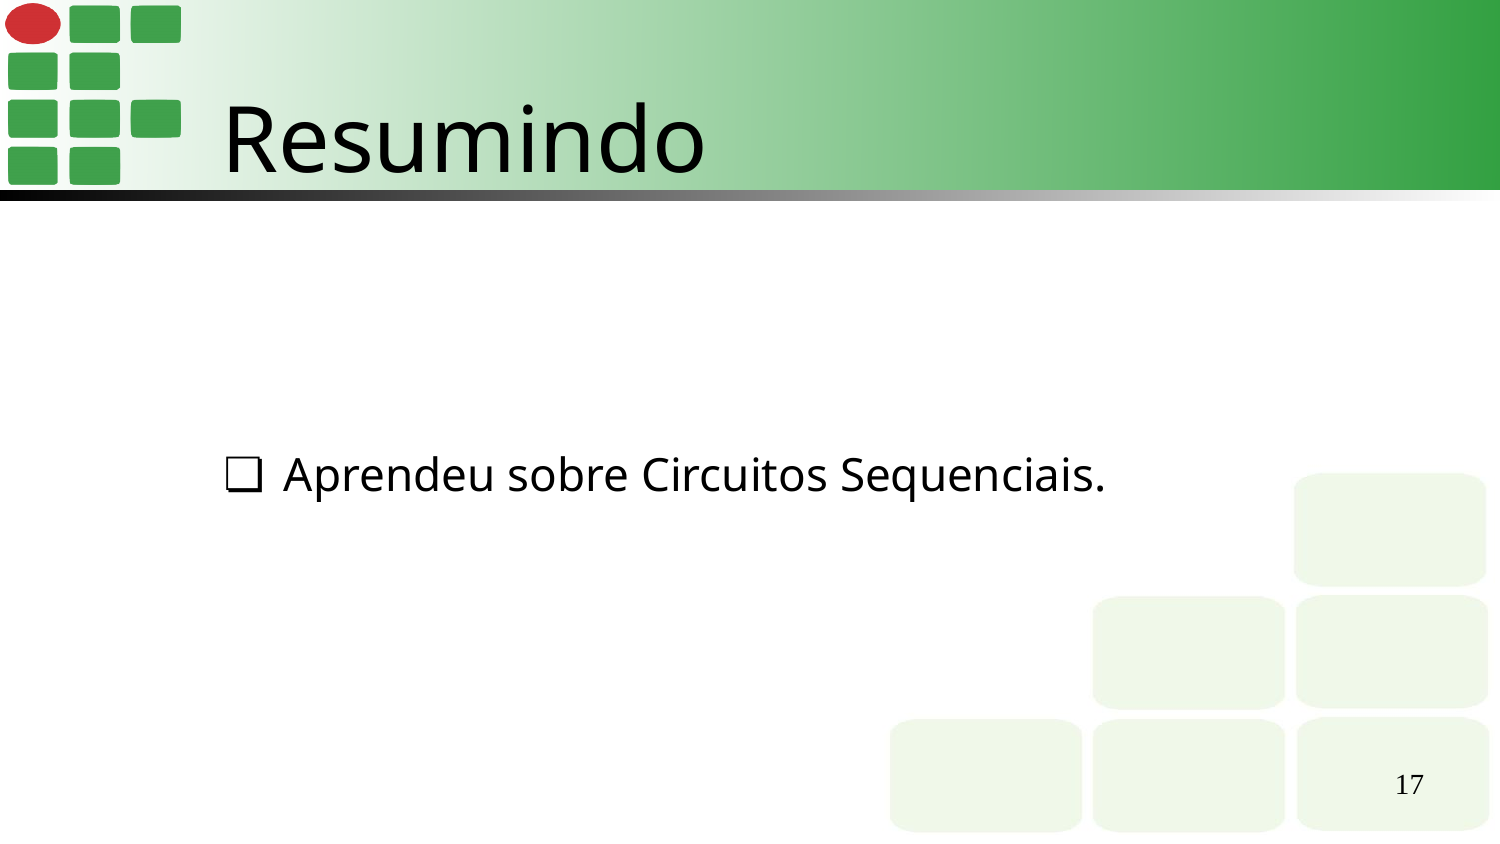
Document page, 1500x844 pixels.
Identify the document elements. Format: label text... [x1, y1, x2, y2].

text_box Aprendeu sobre Circuitos Sequenciais. [193, 248, 1469, 769]
slide_number ‹#› [1075, 769, 1425, 827]
picture [5, 3, 181, 185]
text_box Resumindo [206, 26, 1468, 207]
picture [803, 441, 1495, 835]
